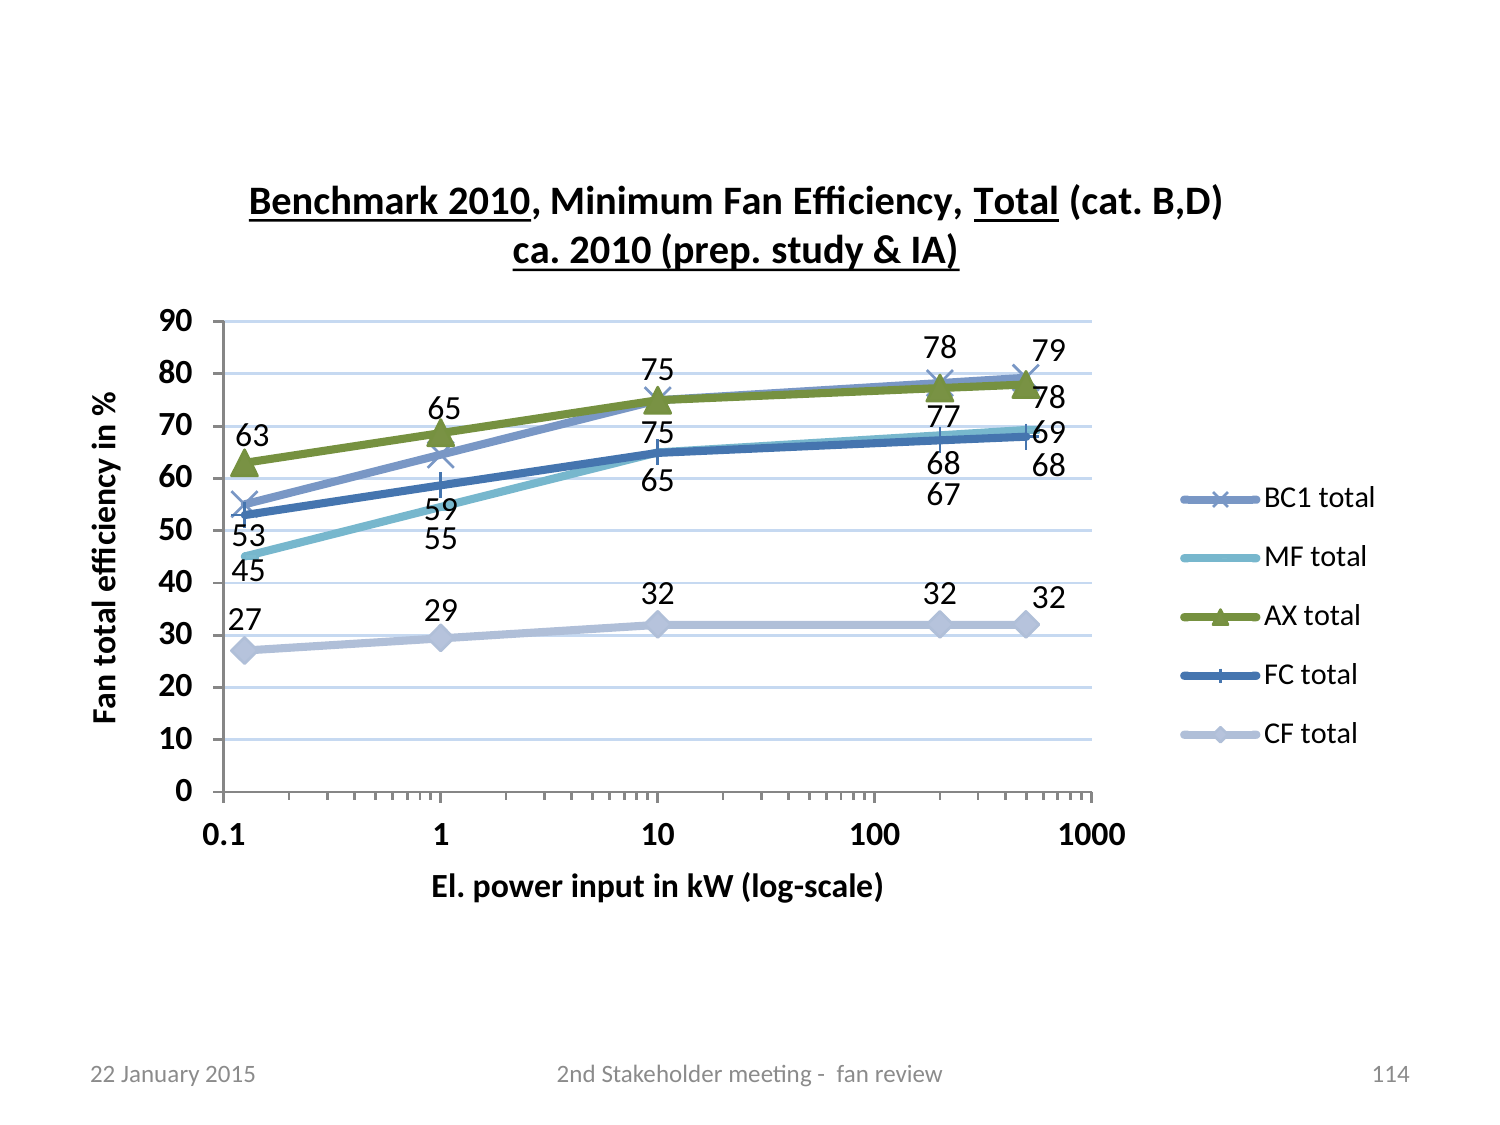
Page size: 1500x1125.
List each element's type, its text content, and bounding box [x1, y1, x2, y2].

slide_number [75, 1042, 425, 1103]
picture [58, 147, 1414, 954]
footer 2nd Stakeholder meeting - fan review [512, 1042, 988, 1103]
slide_number 114 [1074, 1042, 1425, 1103]
